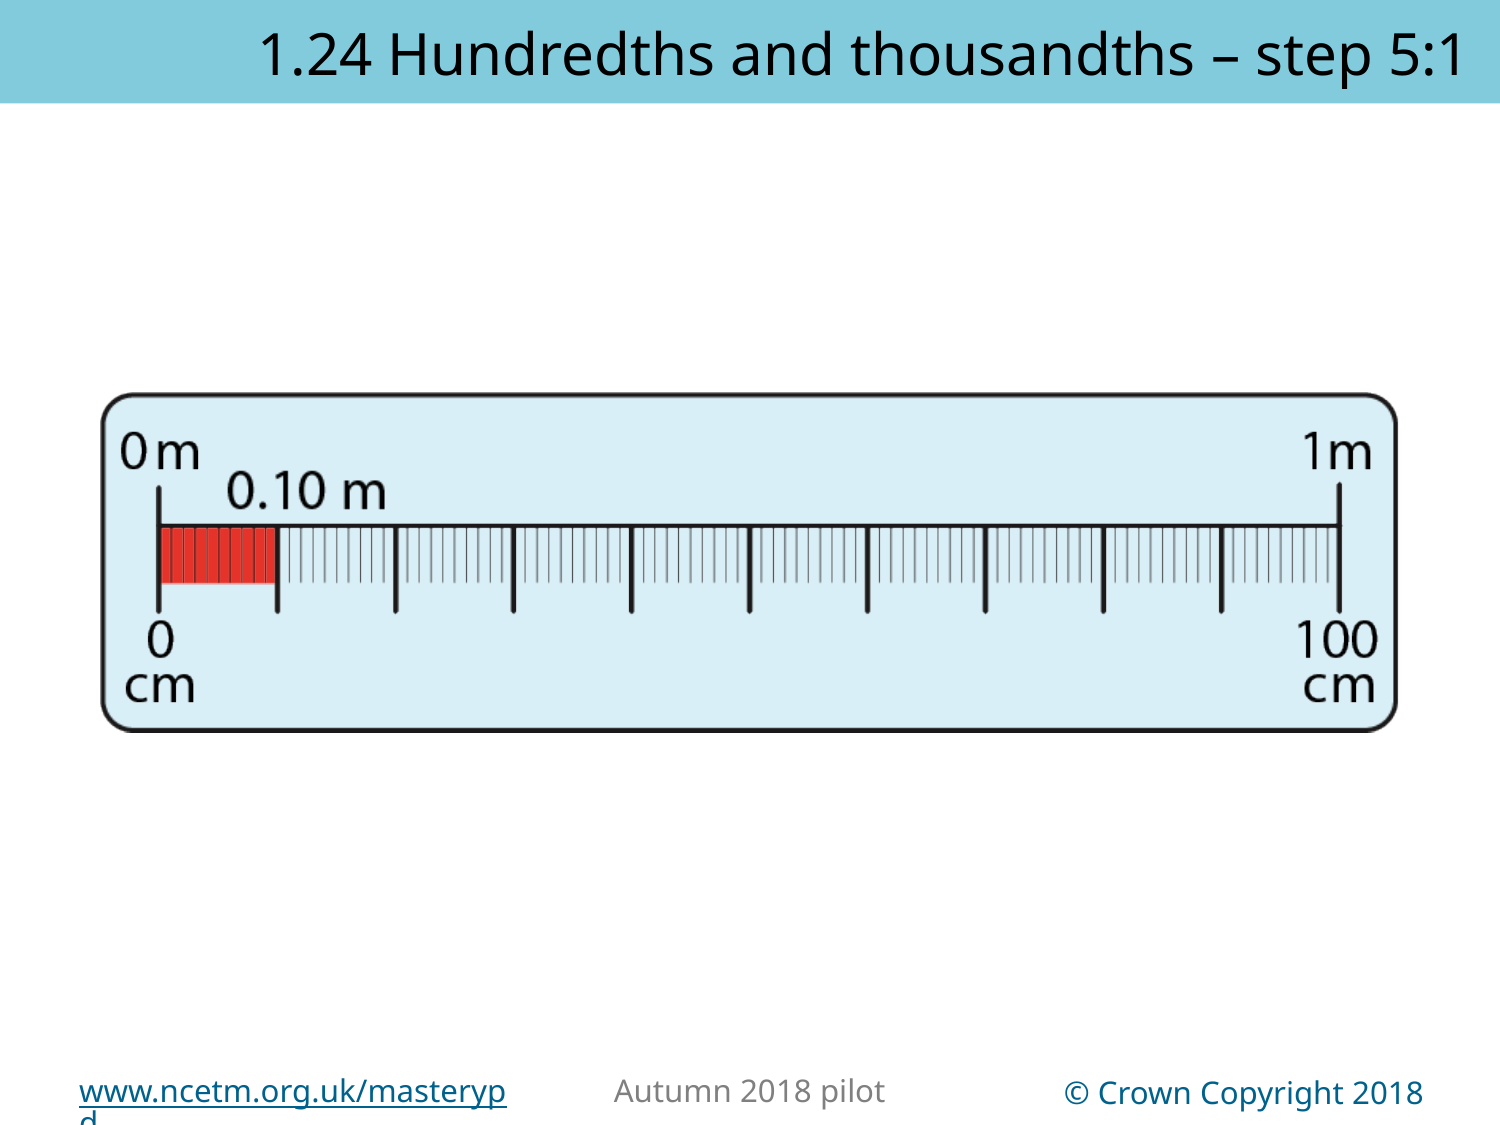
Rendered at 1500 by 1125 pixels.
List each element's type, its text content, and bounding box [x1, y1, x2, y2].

list 1.24 Hundredths and thousandths – step 5:1 [0, 0, 1500, 104]
picture [100, 392, 1400, 733]
